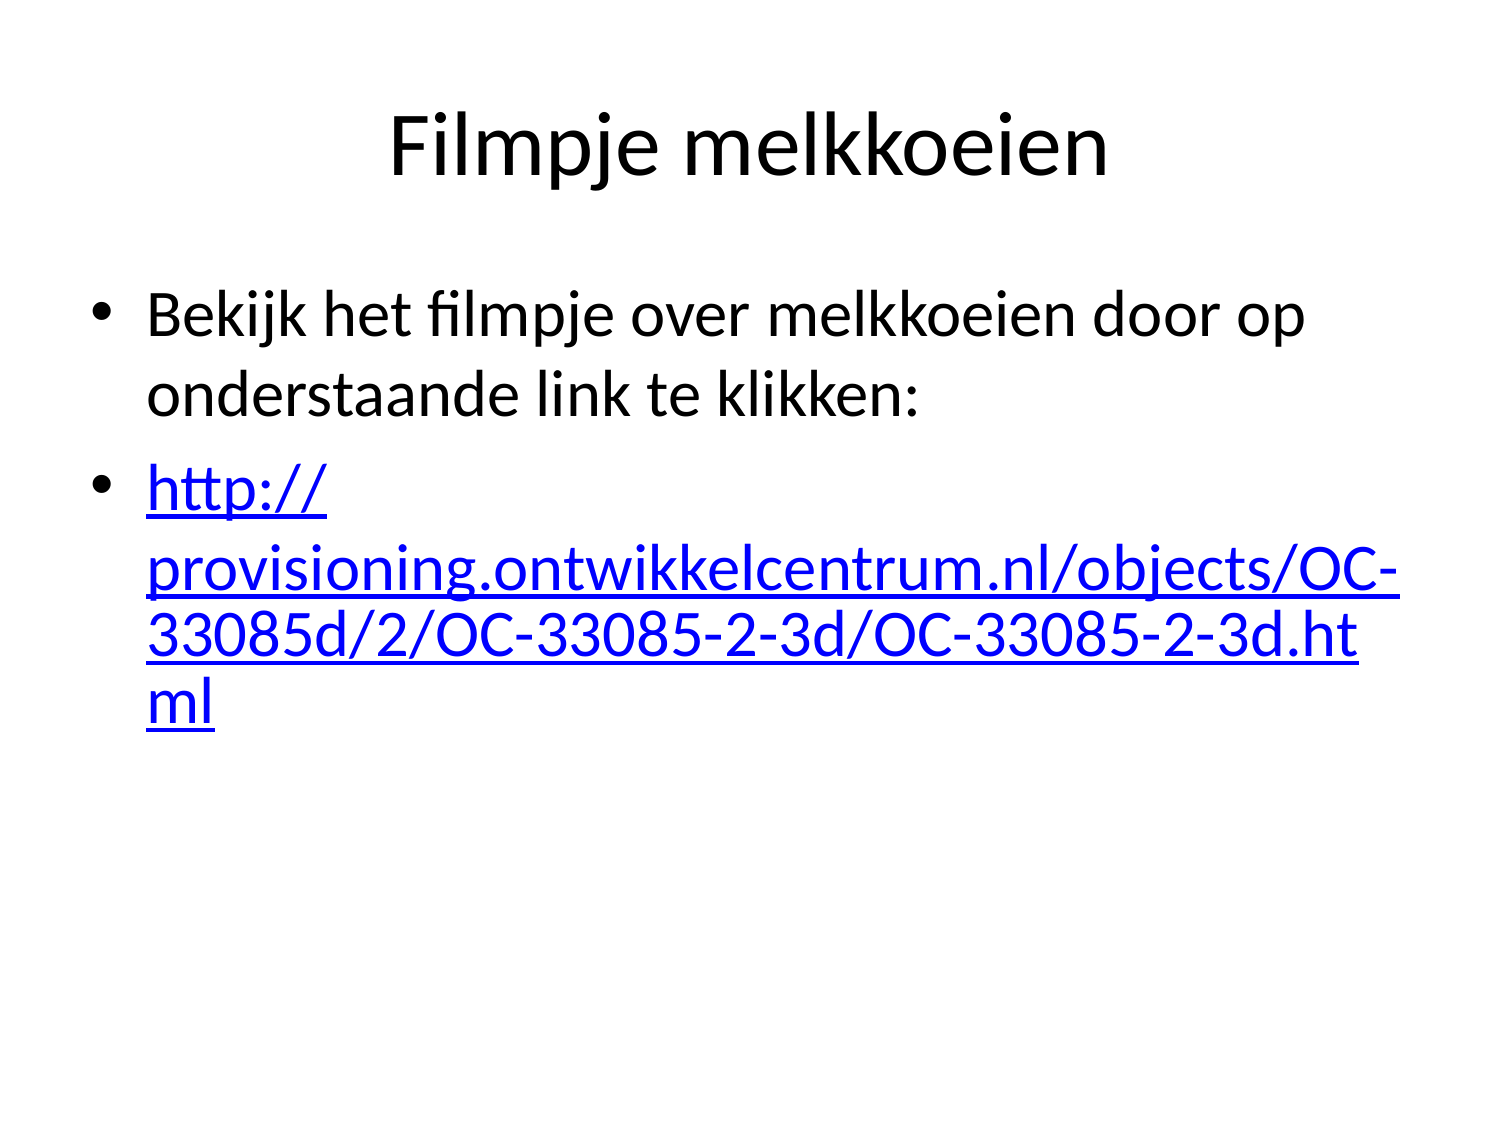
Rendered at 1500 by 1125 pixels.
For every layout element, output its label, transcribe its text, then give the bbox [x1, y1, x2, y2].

title Filmpje melkkoeien [75, 45, 1425, 233]
list Bekijk het filmpje over melkkoeien door op onderstaande link te klikken: http://provisioning.ontwikkelcentrum.nl/objects/OC-33085d/2/OC-33085-2-3d/OC-33085-2-3d.html [75, 262, 1425, 1005]
